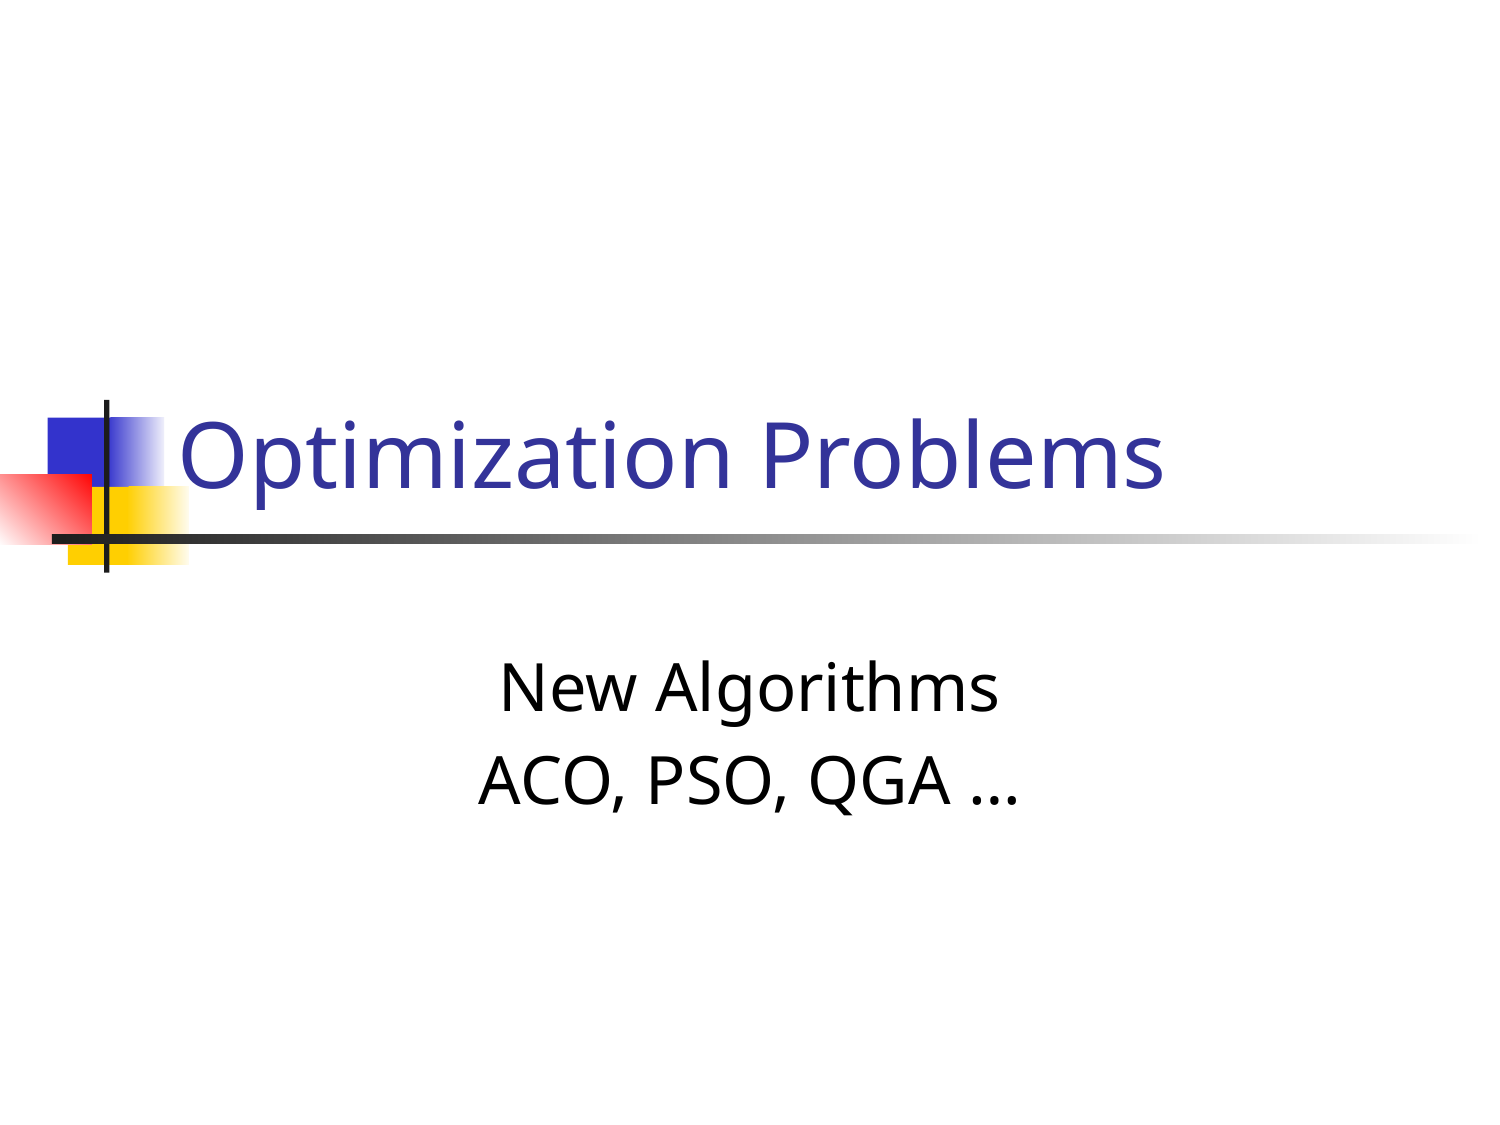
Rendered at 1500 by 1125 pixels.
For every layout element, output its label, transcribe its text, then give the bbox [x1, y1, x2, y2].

title Optimization Problems [162, 274, 1438, 516]
subtitle New Algorithms ACO, PSO, QGA … [224, 637, 1276, 926]
